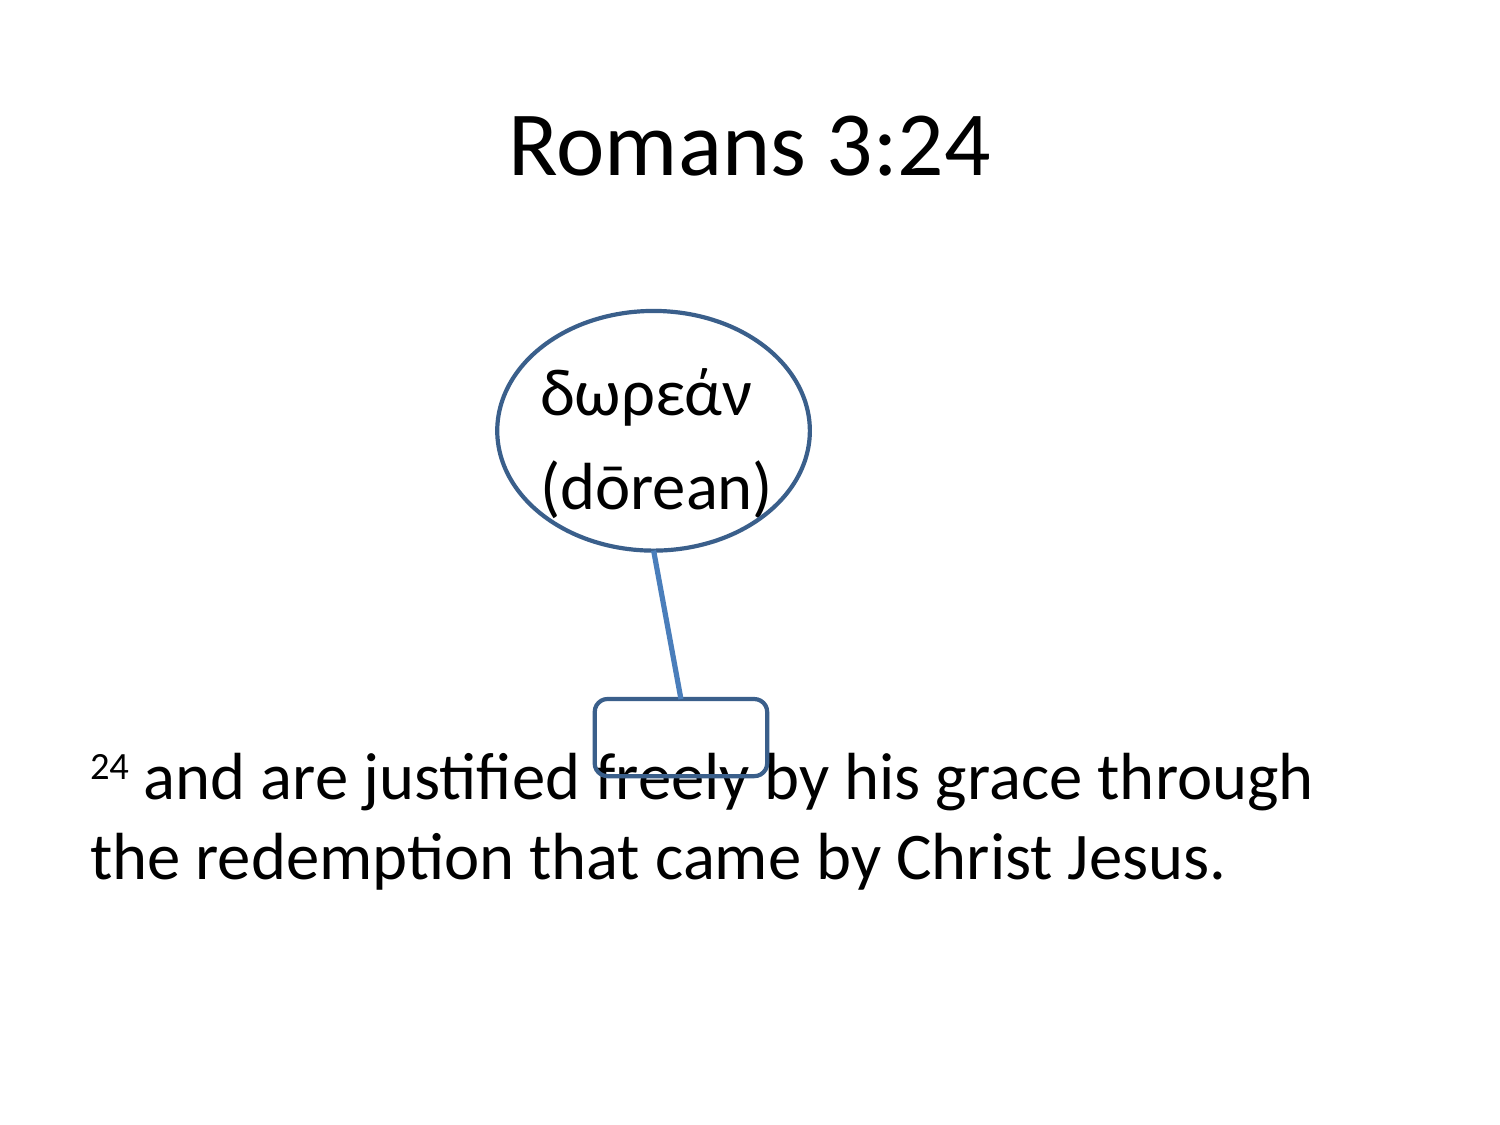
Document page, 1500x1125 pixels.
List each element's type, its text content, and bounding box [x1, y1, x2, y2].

list δωρεάν (dōrean) 24 and are justified freely by his grace through the redemption that came by Christ Jesus. [75, 262, 1425, 1005]
title Romans 3:24 [75, 45, 1425, 233]
text_box [592, 696, 770, 779]
text_box [495, 308, 812, 553]
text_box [653, 550, 682, 700]
